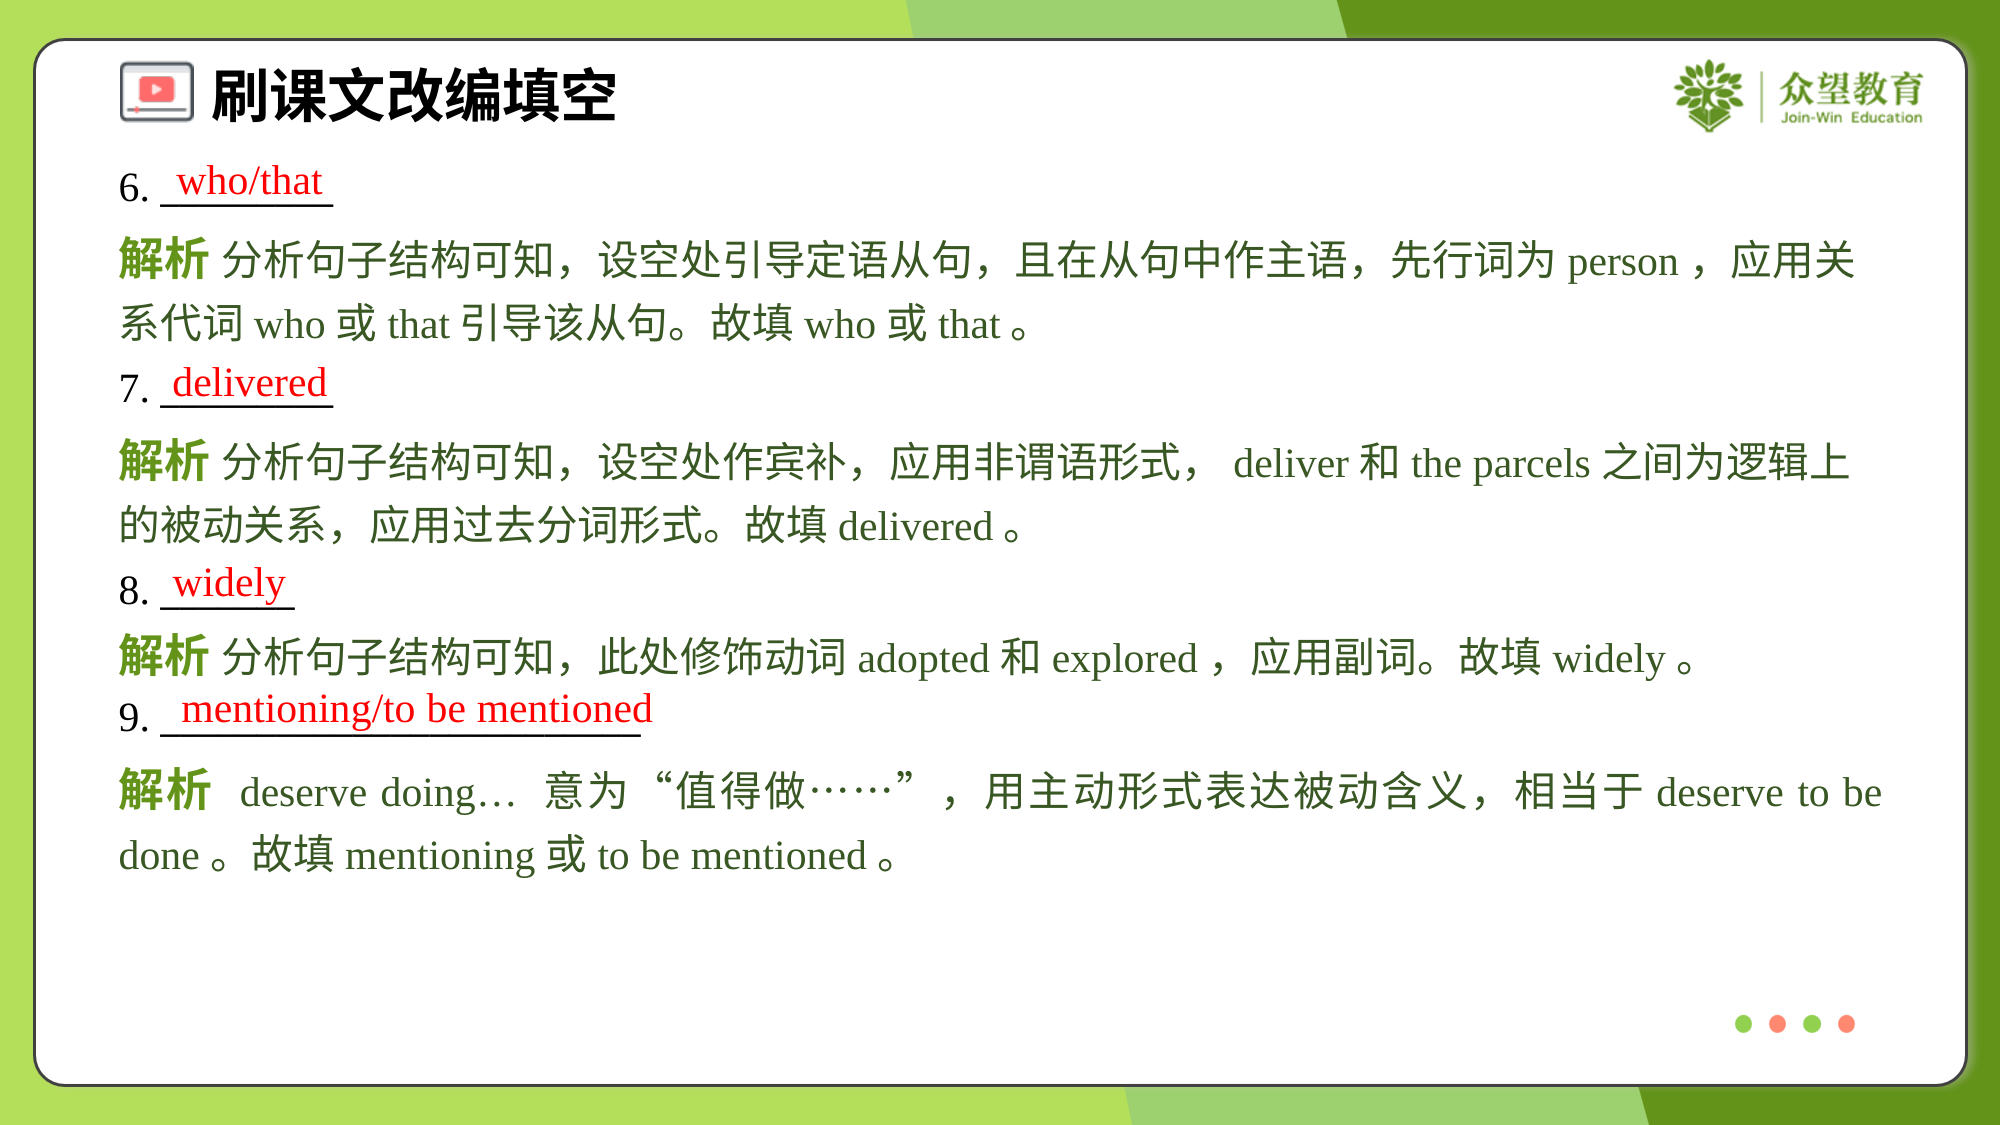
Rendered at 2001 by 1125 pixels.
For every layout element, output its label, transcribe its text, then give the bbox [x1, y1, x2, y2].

text_box 解析 分析句子结构可知，设空处作宾补，应用非谓语形式，deliver和the parcels之间为逻辑上的被动关系，应用过去分词形式。故填delivered。 [118, 417, 1883, 545]
text_box 9. _________________________ [118, 677, 1883, 734]
text_box who/that [172, 140, 327, 199]
text_box 解析 分析句子结构可知，此处修饰动词adopted和explored，应用副词。故填widely。 [118, 613, 1883, 676]
text_box mentioning/to be mentioned [167, 668, 667, 726]
text_box 8. _______ [118, 550, 1883, 608]
text_box 解析 deserve doing… 意为“值得做……”，用主动形式表达被动含义，相当于deserve to be done。故填mentioning或to be mentioned。 [118, 747, 1883, 873]
text_box delivered [167, 342, 332, 400]
text_box widely [167, 542, 291, 600]
text_box 6. _________ [118, 146, 1883, 204]
text_box 解析 分析句子结构可知，设空处引导定语从句，且在从句中作主语，先行词为person，应用关系代词who或that引导该从句。故填who或that。 [118, 215, 1883, 343]
picture [0, 0, 2000, 1125]
text_box 7. _________ [118, 348, 1883, 406]
